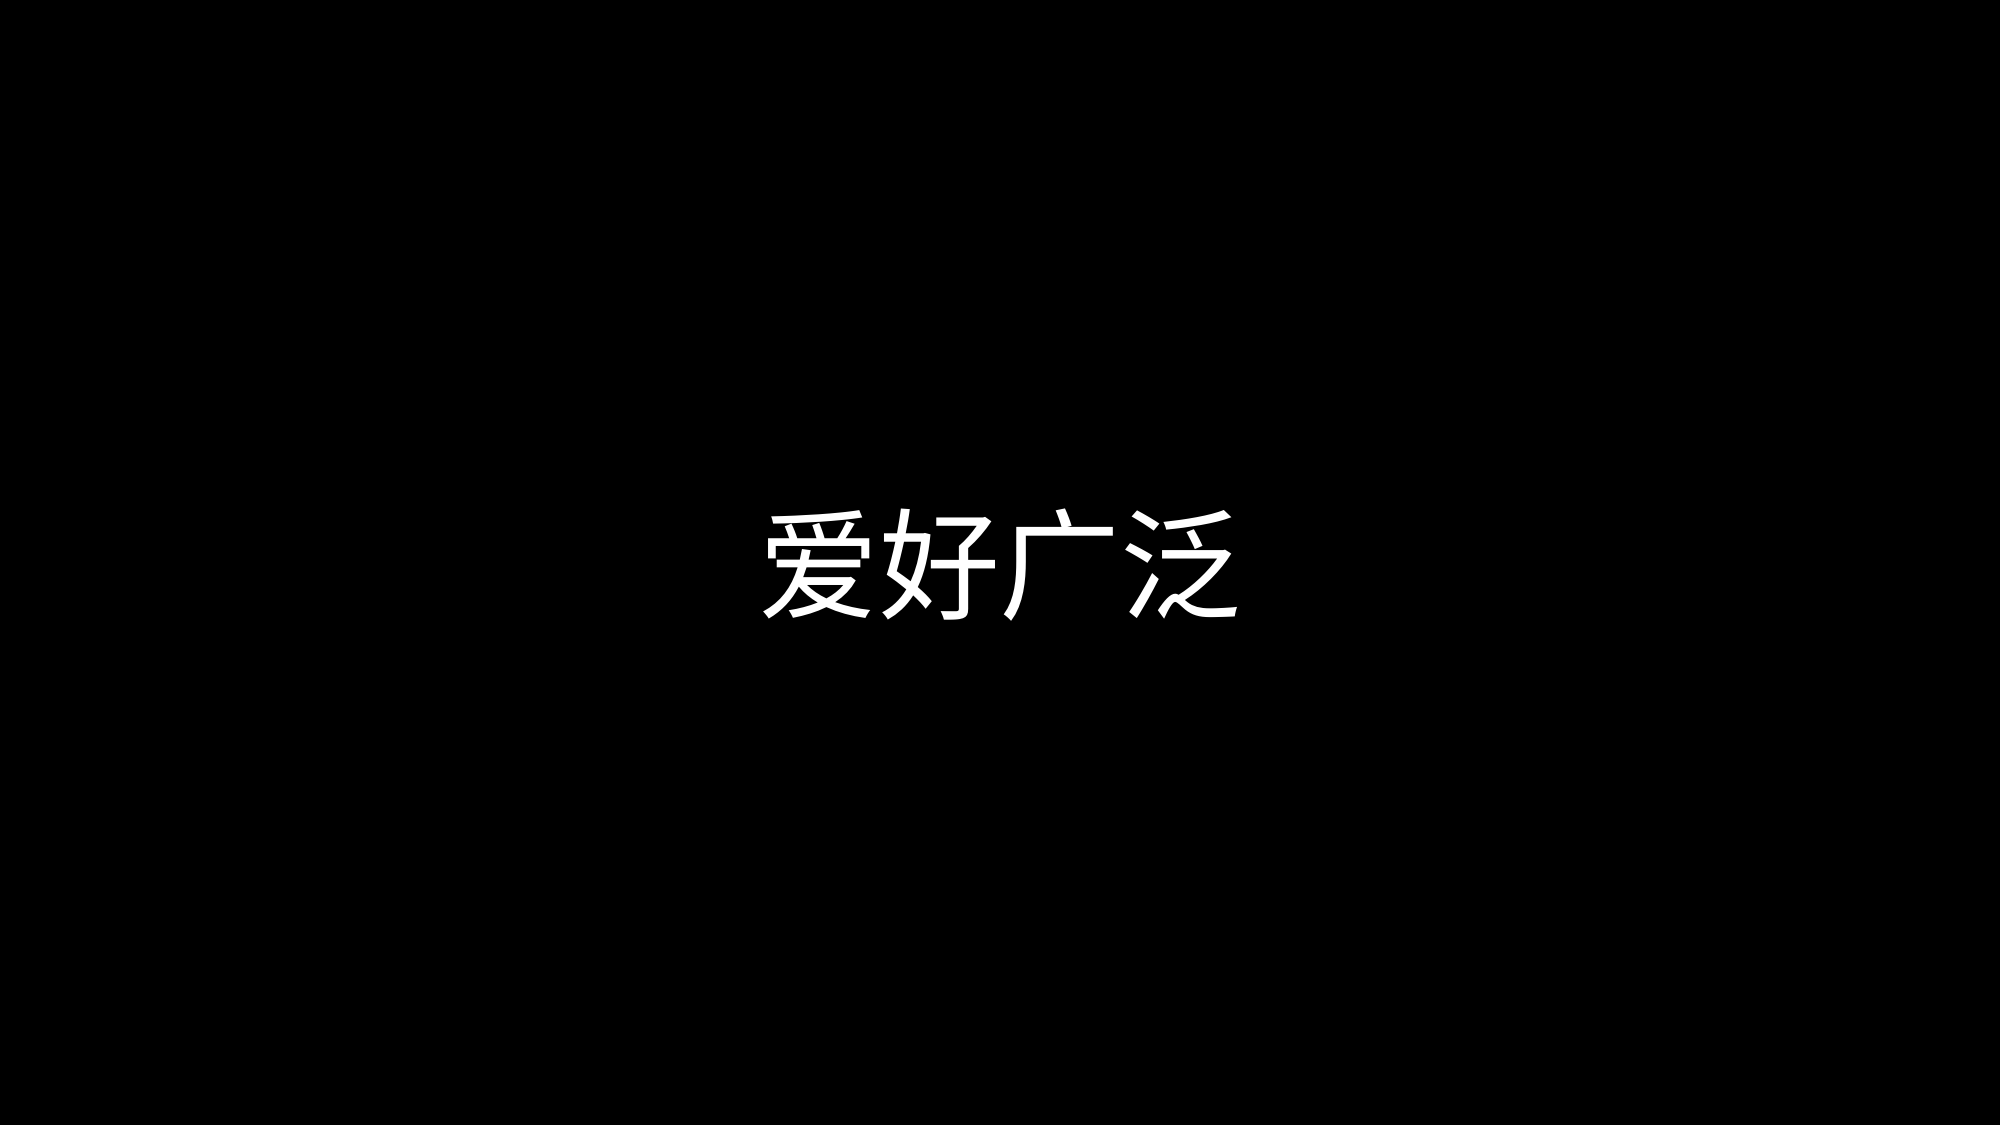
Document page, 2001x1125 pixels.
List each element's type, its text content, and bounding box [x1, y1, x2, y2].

text_box 爱好广泛 [697, 481, 1303, 644]
